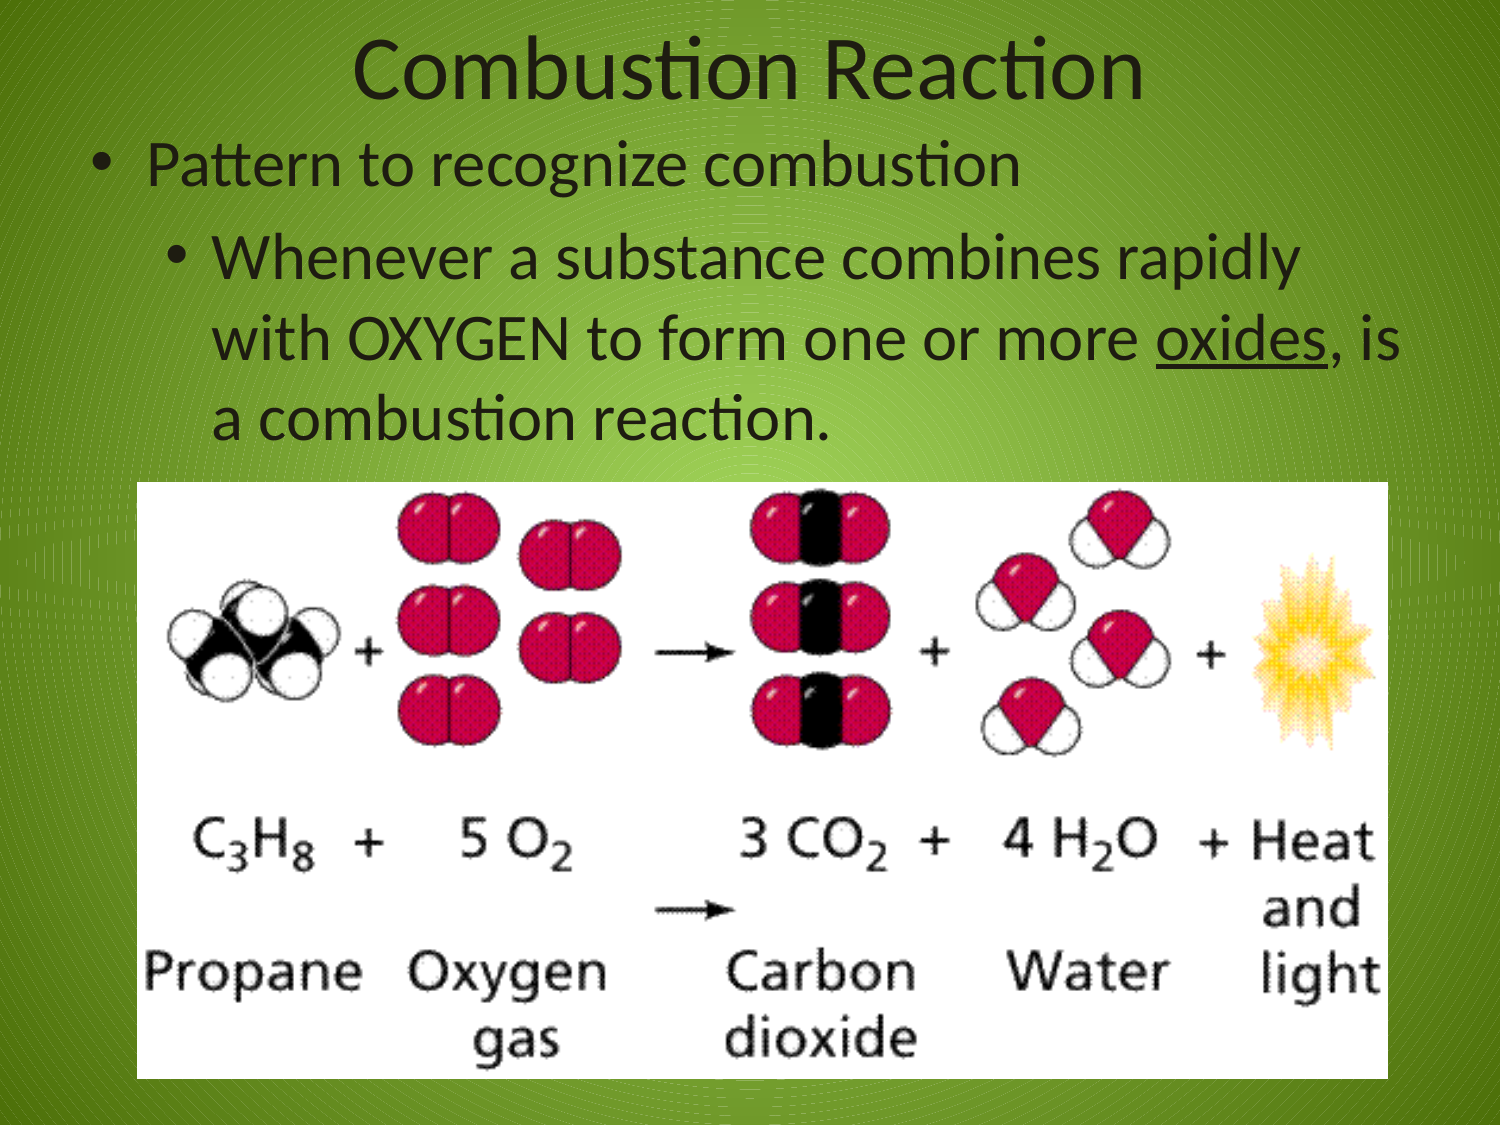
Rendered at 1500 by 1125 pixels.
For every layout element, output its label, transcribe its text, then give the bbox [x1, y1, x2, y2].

picture [137, 482, 1388, 1080]
list Pattern to recognize combustion Whenever a substance combines rapidly with OXYGEN to form one or more oxides, is a combustion reaction. [75, 112, 1425, 1005]
title Combustion Reaction [75, 0, 1425, 112]
